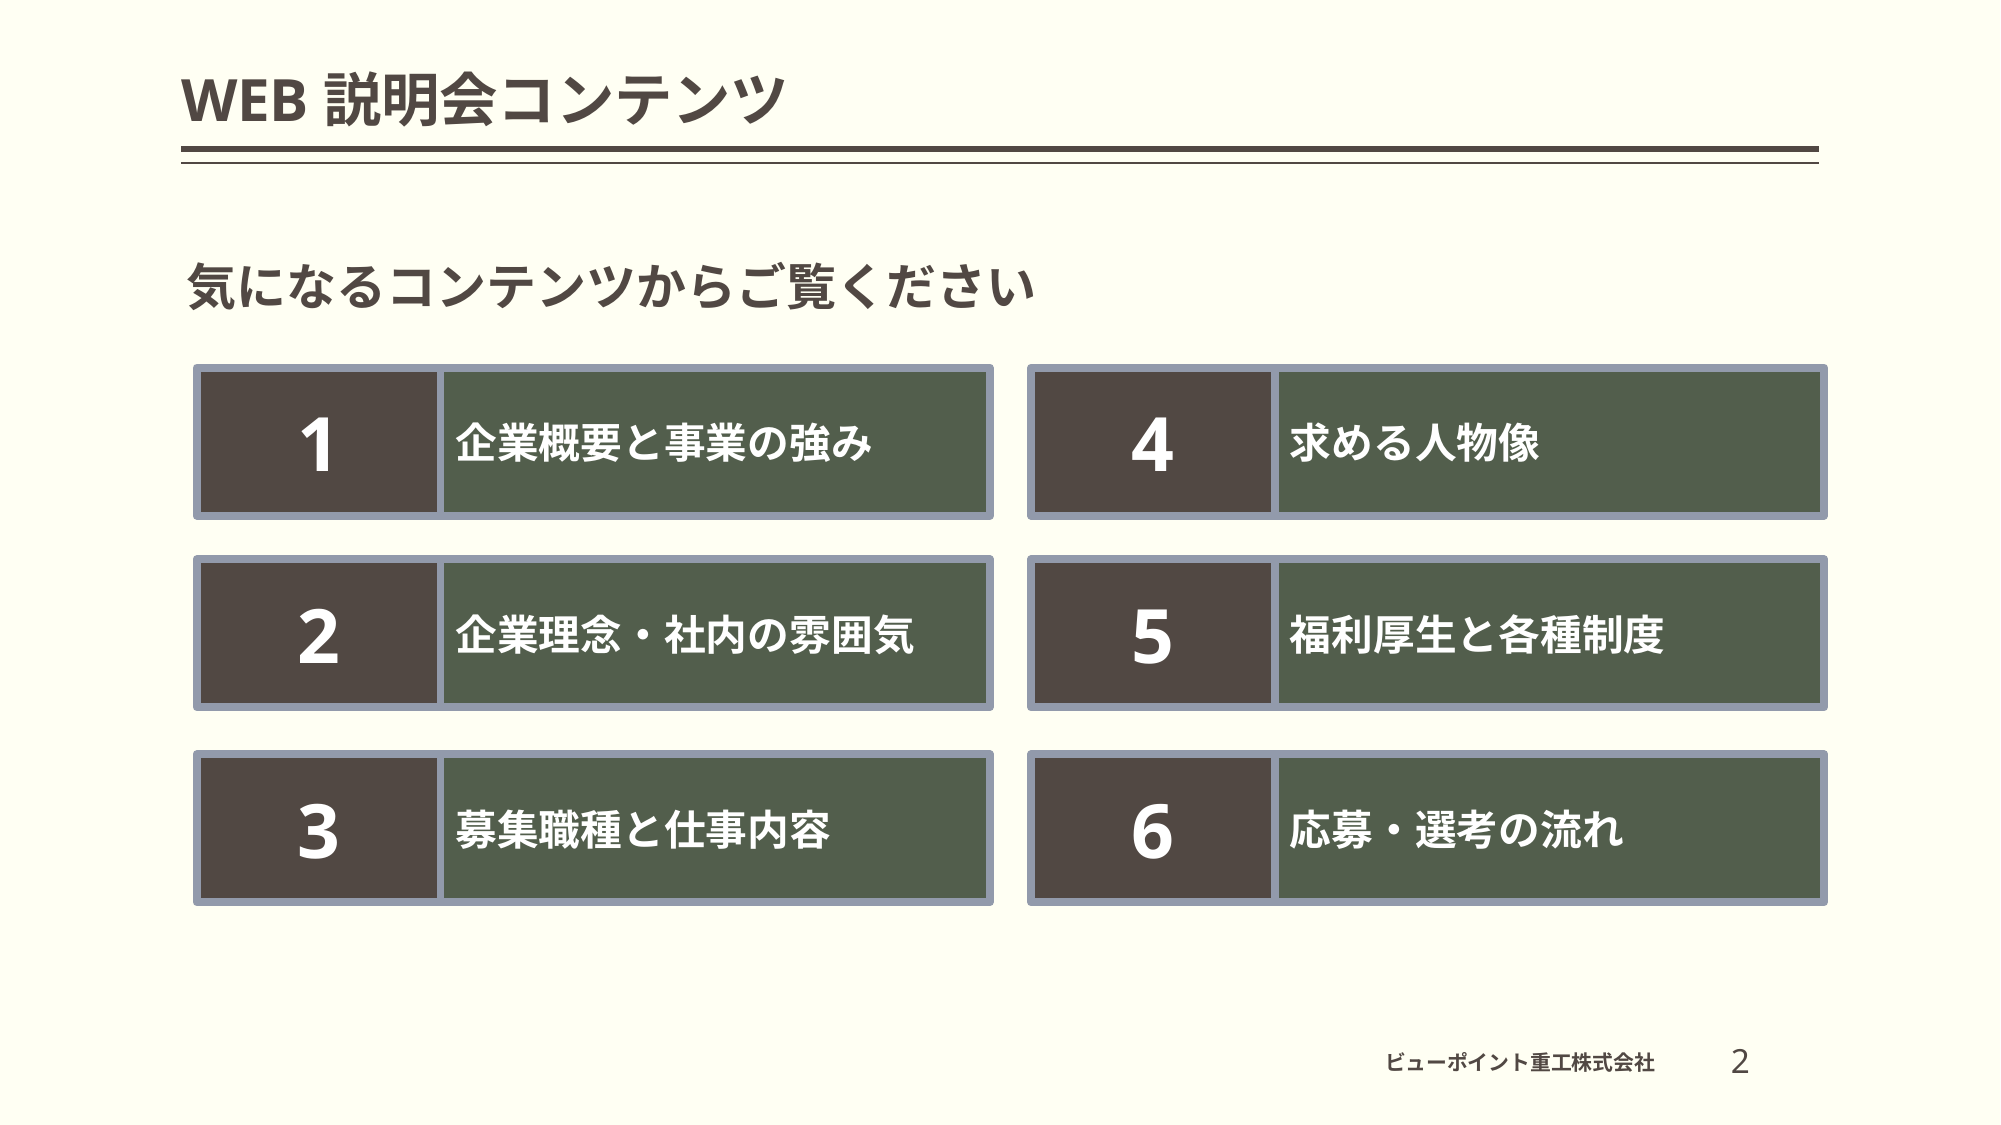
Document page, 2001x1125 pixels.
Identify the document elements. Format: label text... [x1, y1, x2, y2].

text_box 応募・選考の流れ [1271, 750, 1828, 906]
text_box 4 [1027, 364, 1272, 520]
text_box 2 [193, 555, 438, 711]
text_box 5 [1027, 555, 1272, 711]
text_box 企業理念・社内の雰囲気 [437, 555, 994, 711]
title WEB説明会コンテンツ [181, 48, 1819, 143]
text_box 3 [193, 750, 438, 906]
text_box 1 [193, 364, 438, 520]
text_box 募集職種と仕事内容 [437, 750, 994, 906]
text_box 福利厚生と各種制度 [1271, 555, 1828, 711]
text_box 企業概要と事業の強み [437, 364, 994, 520]
text_box 気になるコンテンツからご覧ください [171, 248, 1052, 324]
text_box 求める人物像 [1271, 364, 1828, 520]
text_box 6 [1027, 750, 1272, 906]
